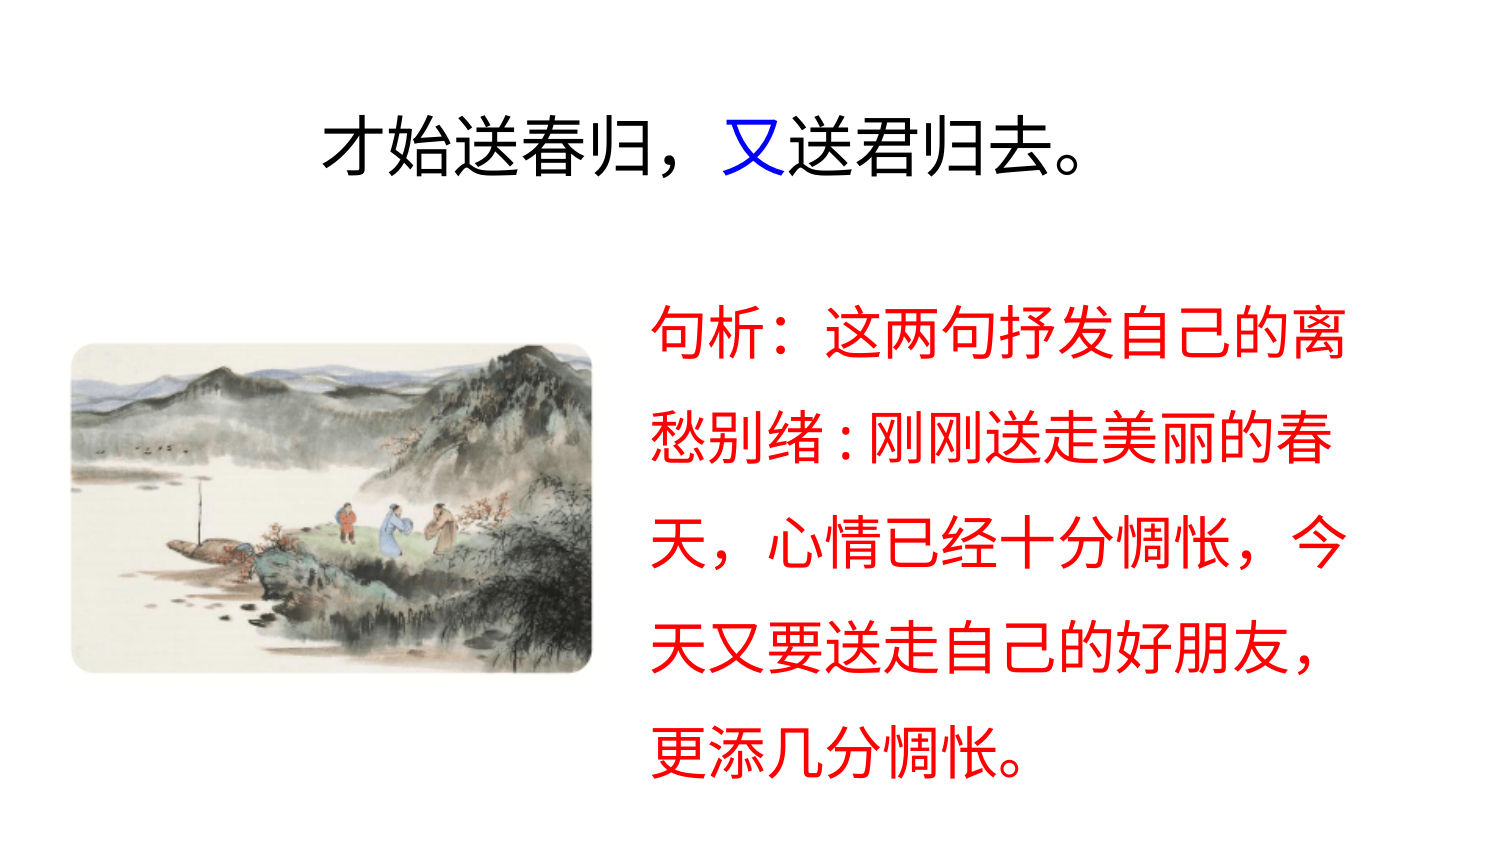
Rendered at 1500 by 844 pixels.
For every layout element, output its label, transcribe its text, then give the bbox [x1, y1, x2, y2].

text_box 句析：这两句抒发自己的离愁别绪:刚刚送走美丽的春天，心情已经十分惆怅，今天又要送走自己的好朋友，更添几分惆怅。 [634, 254, 1398, 794]
picture [61, 332, 598, 685]
text_box 才始送春归，又送君归去。 [305, 97, 1136, 193]
